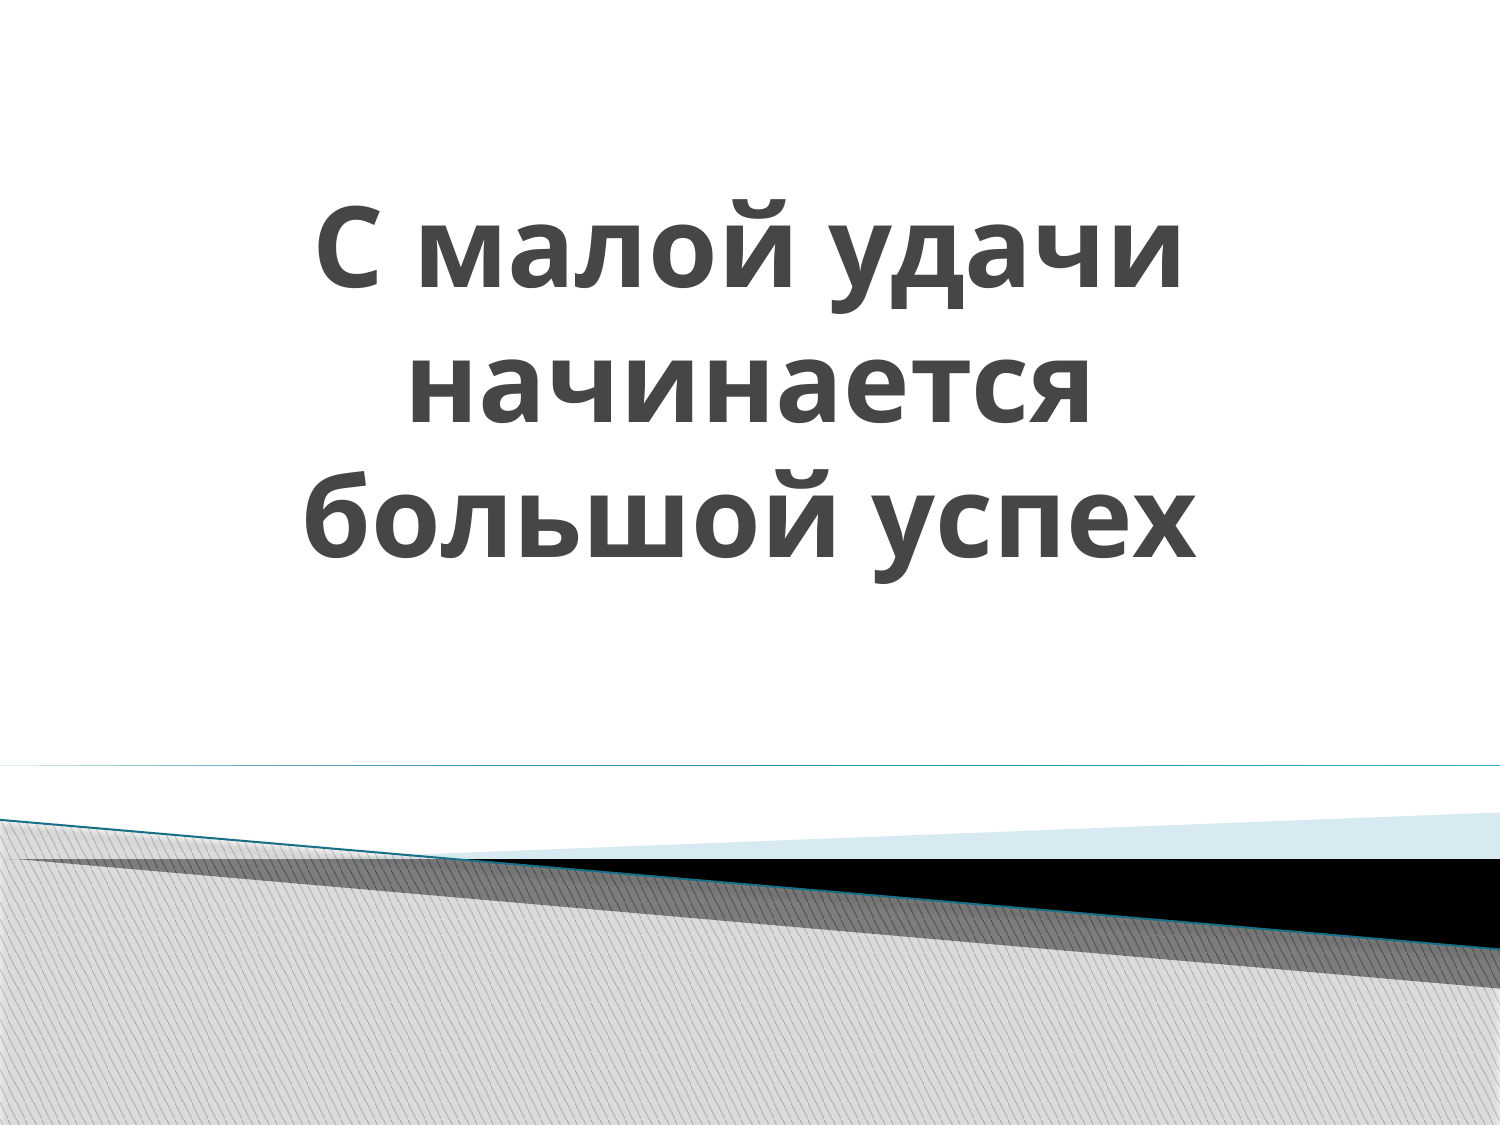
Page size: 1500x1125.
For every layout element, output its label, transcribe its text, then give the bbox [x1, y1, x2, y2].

picture [5, 859, 1500, 989]
title С малой удачи начинается большой успех [112, 287, 1388, 588]
